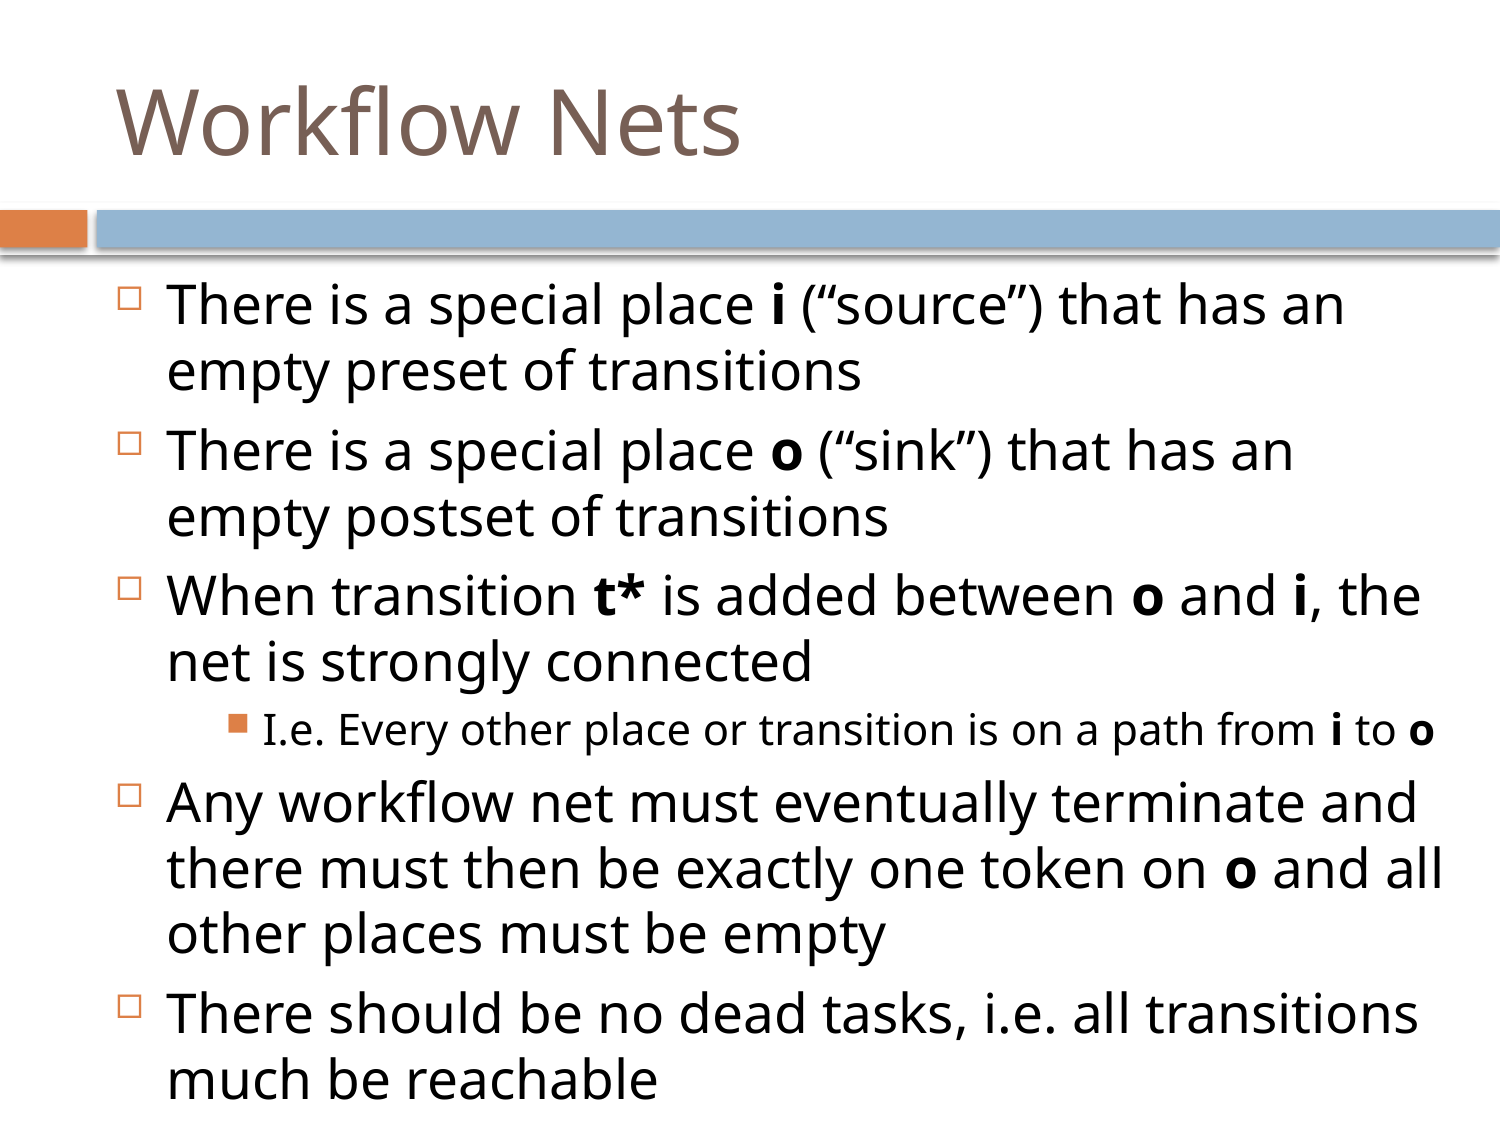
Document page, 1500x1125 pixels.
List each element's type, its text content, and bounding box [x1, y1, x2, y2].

list There is a special place i (“source”) that has an empty preset of transitions There is a special place o (“sink”) that has an empty postset of transitions When transition t* is added between o and i, the net is strongly connected I.e. Every other place or transition is on a path from i to o Any workflow net must eventually terminate and there must then be exactly one token on o and all other places must be empty There should be no dead tasks, i.e. all transitions much be reachable [100, 262, 1465, 1125]
title Workflow Nets [100, 37, 1438, 200]
